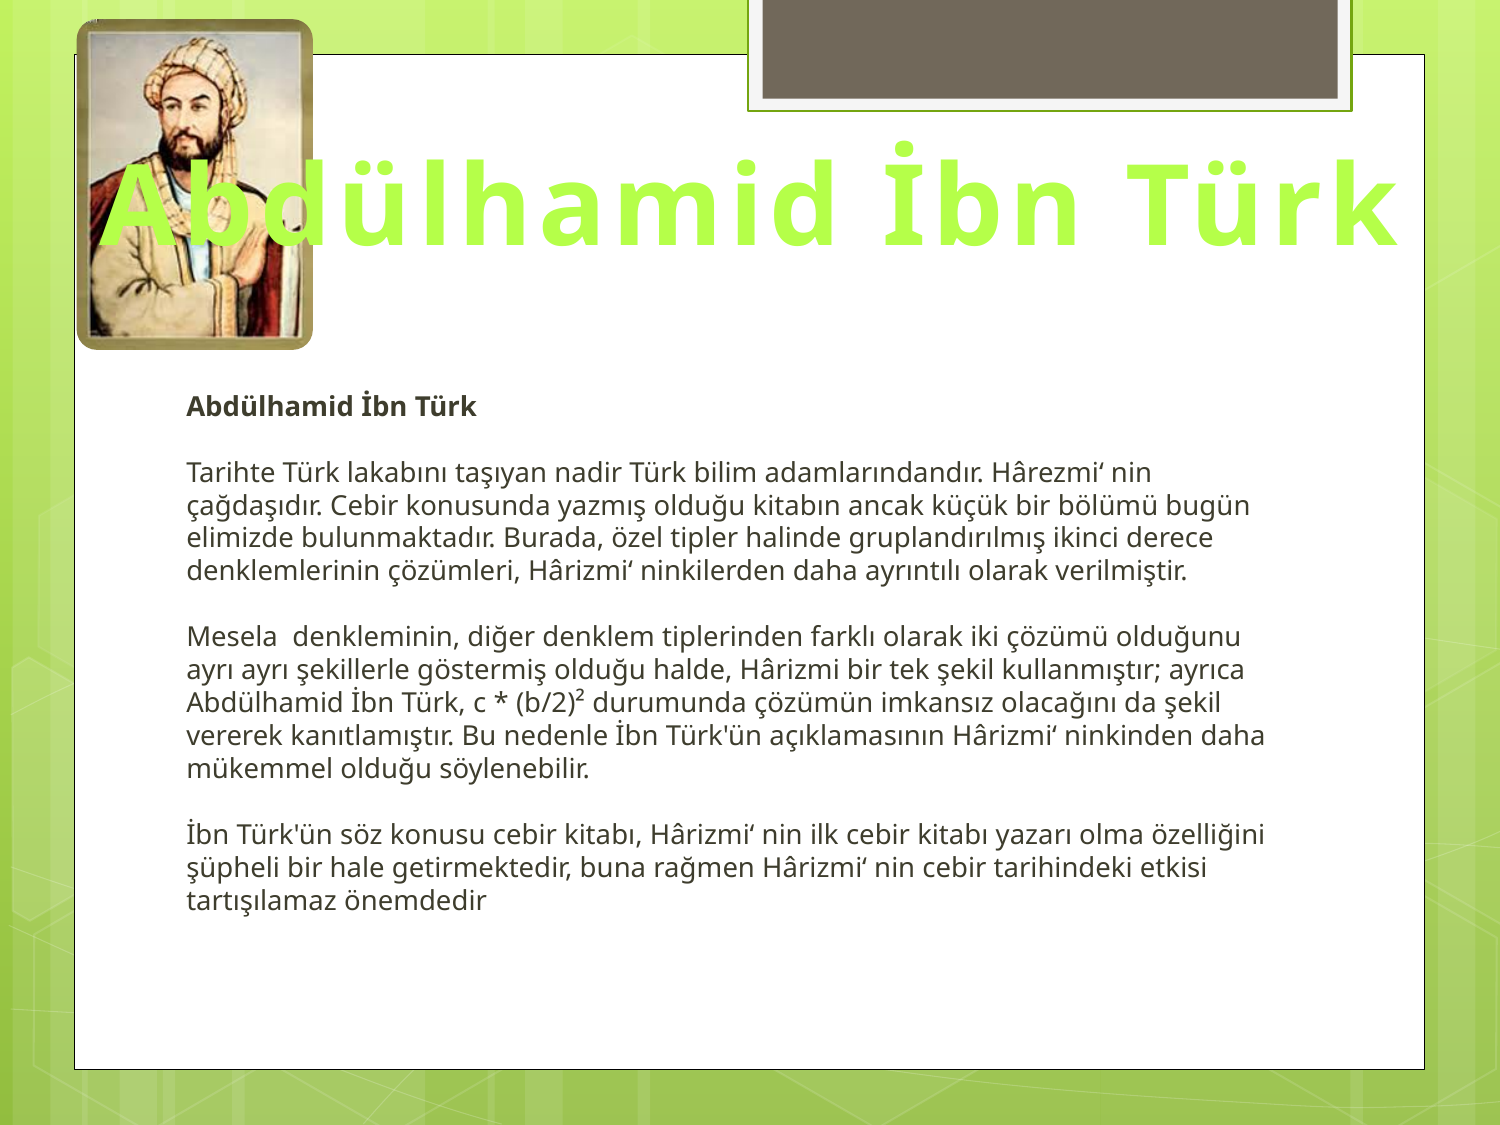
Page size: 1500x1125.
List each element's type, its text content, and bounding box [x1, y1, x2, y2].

picture [76, 18, 314, 351]
text_box Abdülhamid İbn Türk [318, 125, 1415, 276]
